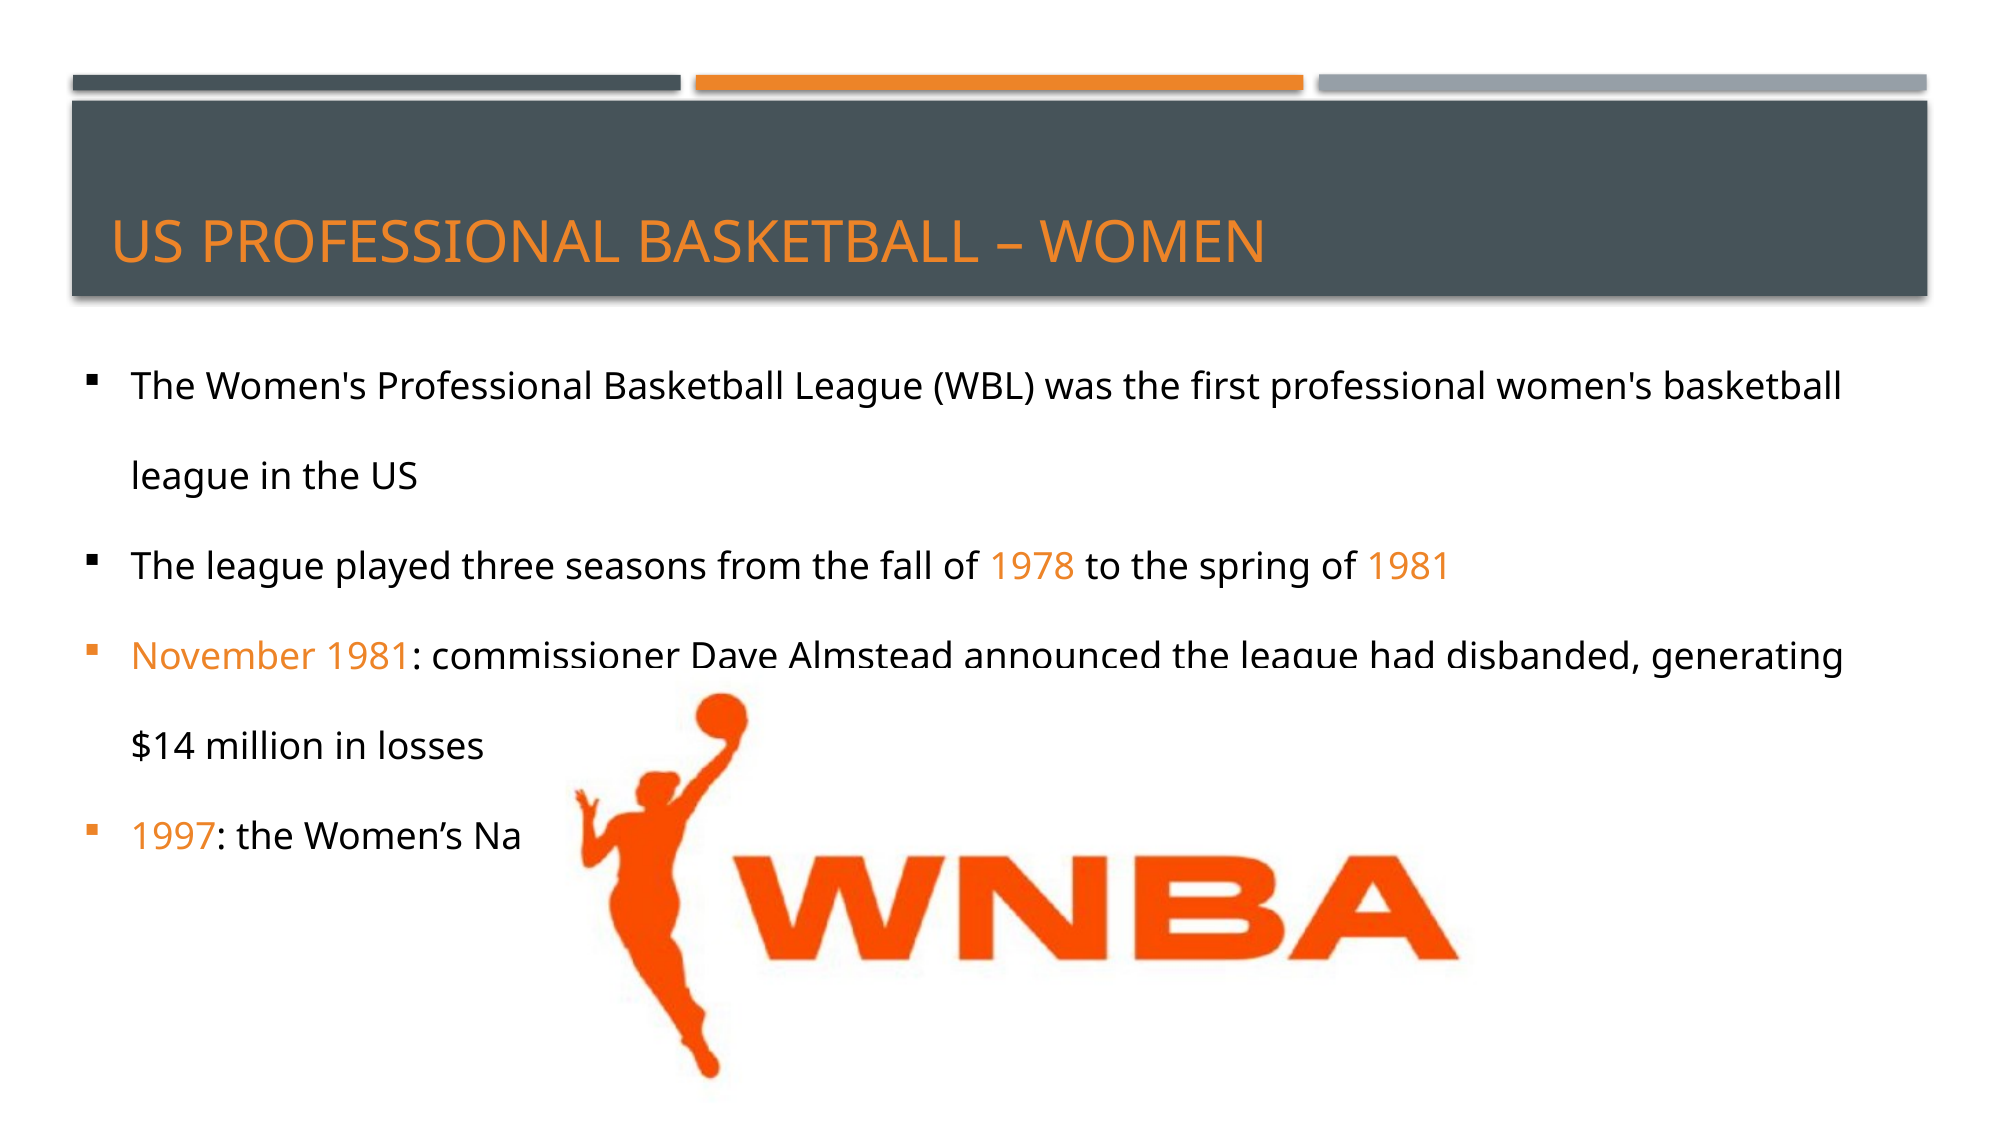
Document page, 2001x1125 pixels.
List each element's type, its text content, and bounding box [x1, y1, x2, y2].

picture [522, 668, 1478, 1116]
title US Professional basketball – woMen [95, 115, 1905, 282]
text_box The Women's Professional Basketball League (WBL) was the first professional women's basketball league in the US The league played three seasons from the fall of 1978 to the spring of 1981 November 1981: commissioner Dave Almstead announced the league had disbanded, generating $14 million in losses 1997: the Women’s National Basketball Association (WNBA) is formed [68, 310, 1932, 865]
